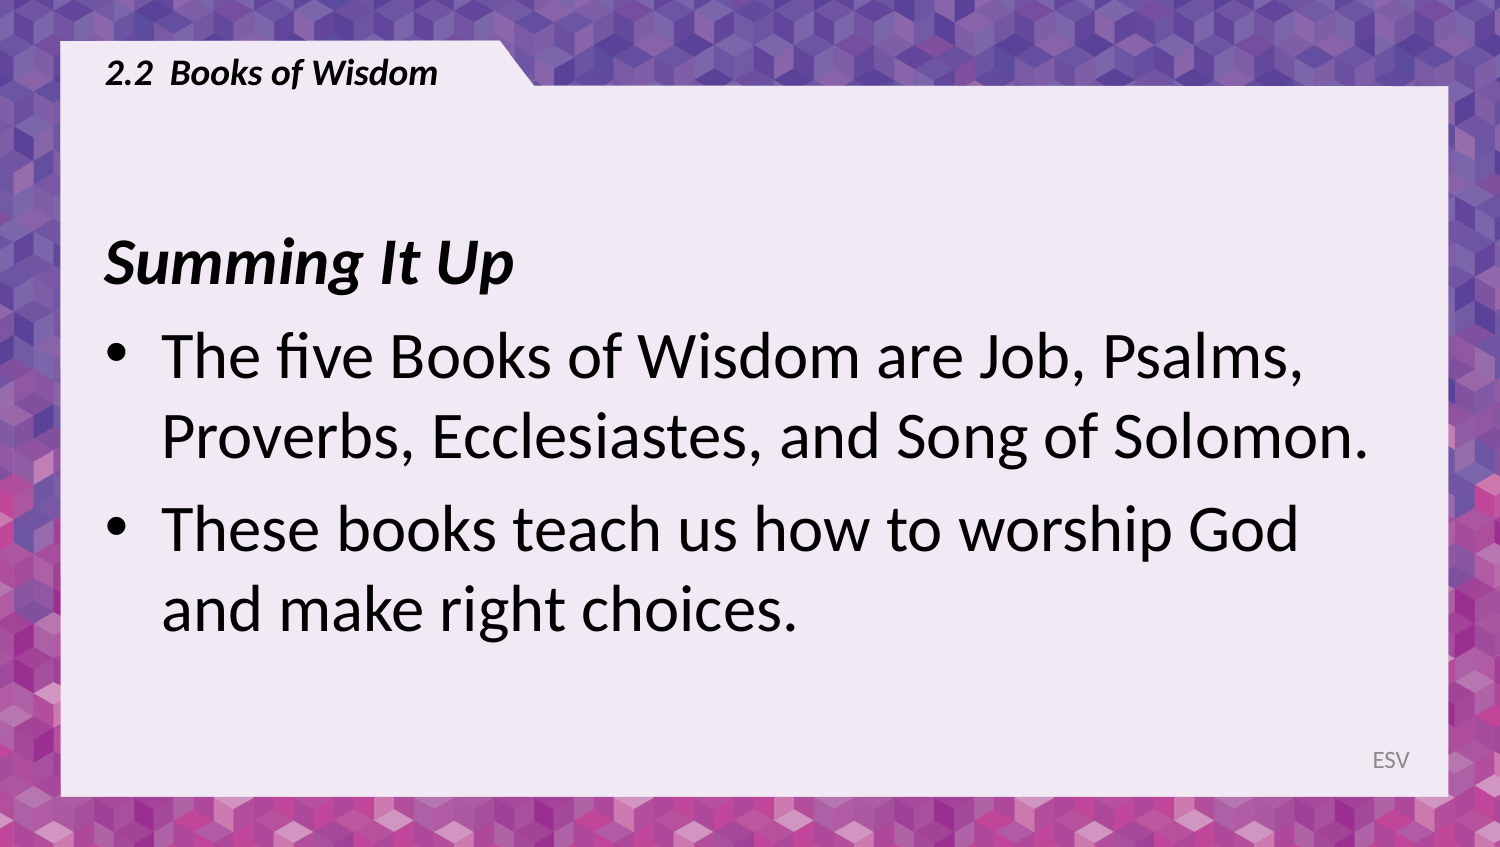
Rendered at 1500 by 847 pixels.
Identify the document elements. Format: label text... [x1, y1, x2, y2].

picture [0, 0, 1500, 847]
list Summing It Up The five Books of Wisdom are Job, Psalms, Proverbs, Ecclesiastes, and Song of Solomon. These books teach us how to worship God and make right choices. [89, 141, 1403, 722]
title 2.2 Books of Wisdom [89, 33, 1420, 108]
footer ESV [950, 736, 1425, 782]
